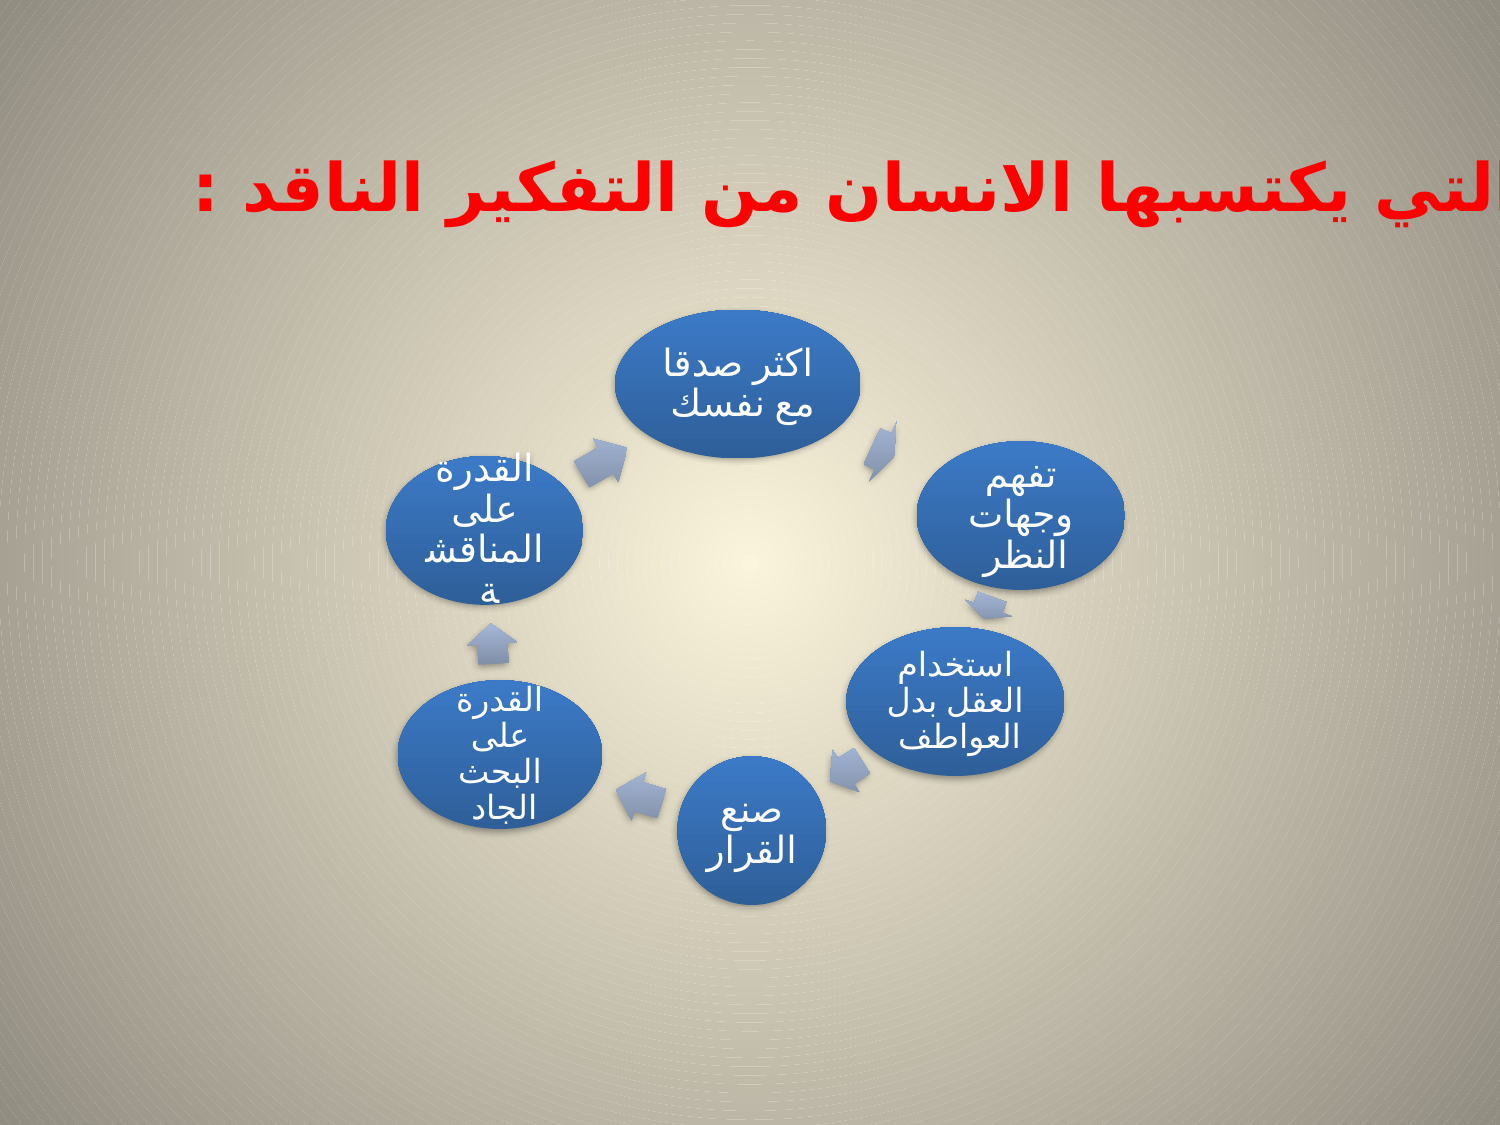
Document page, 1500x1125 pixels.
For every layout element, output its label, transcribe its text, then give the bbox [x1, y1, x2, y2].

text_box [52, 309, 1430, 906]
text_box الفوائد التي يكتسبها الانسان من التفكير الناقد : [177, 137, 1500, 322]
